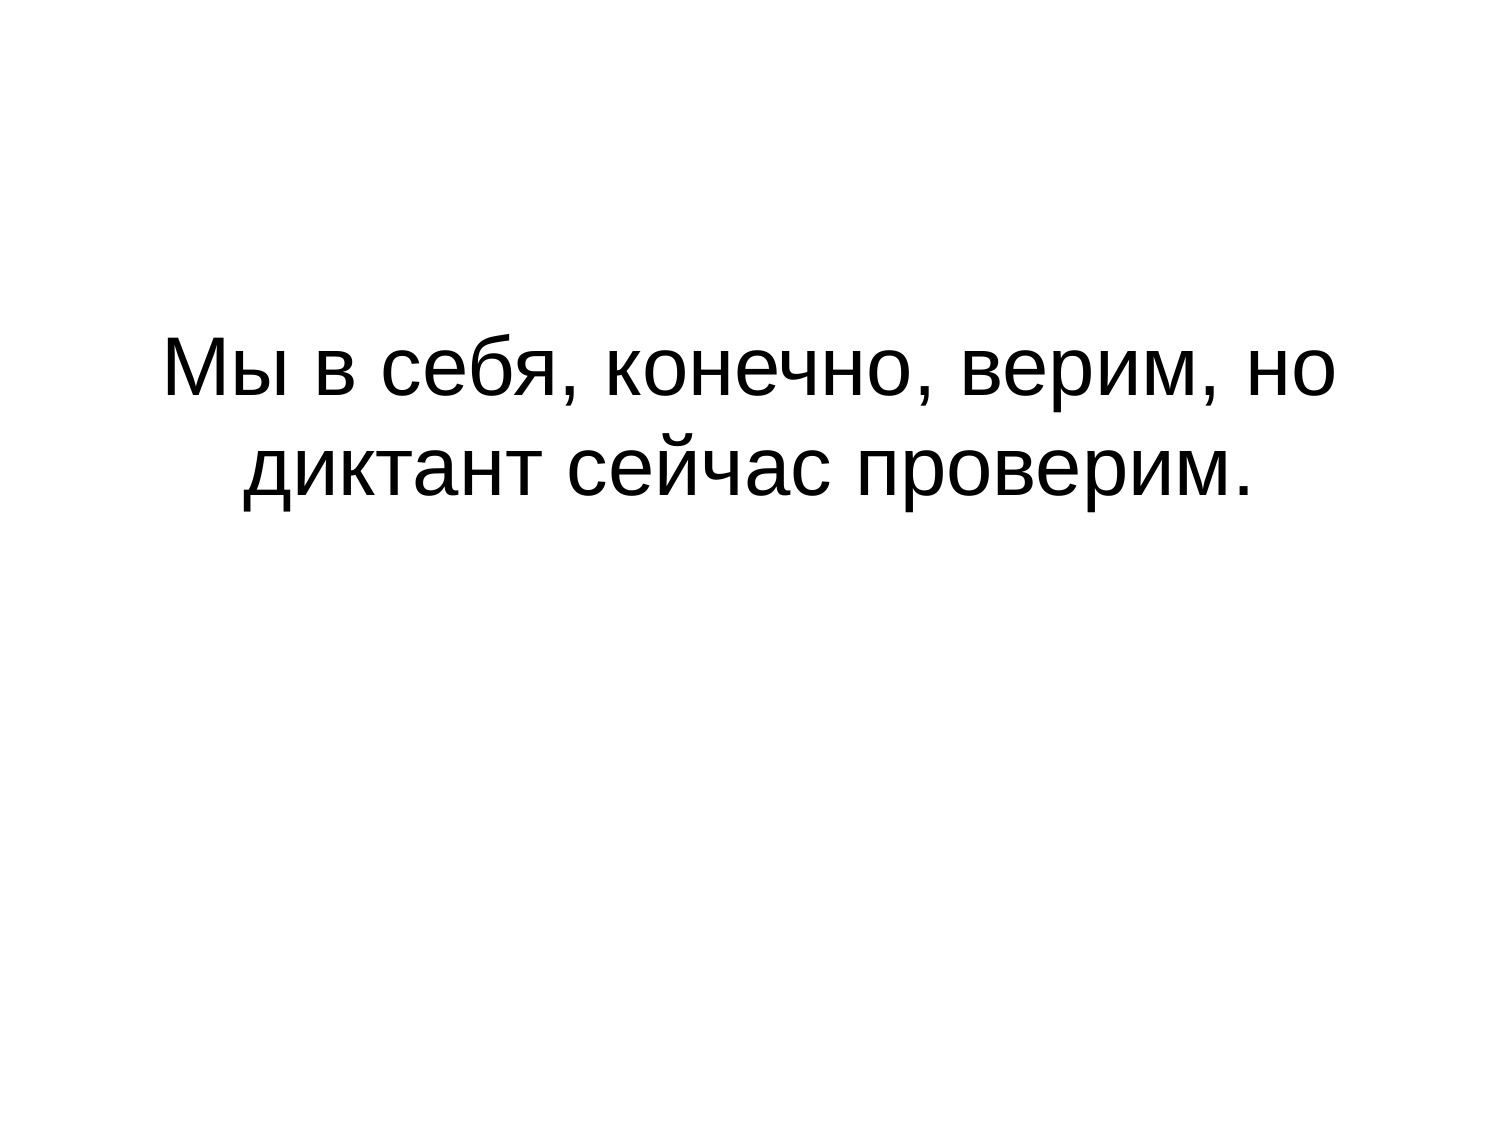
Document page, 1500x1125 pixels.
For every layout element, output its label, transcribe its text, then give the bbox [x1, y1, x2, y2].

title Мы в себя, конечно, верим, но диктант сейчас проверим. [75, 243, 1425, 681]
